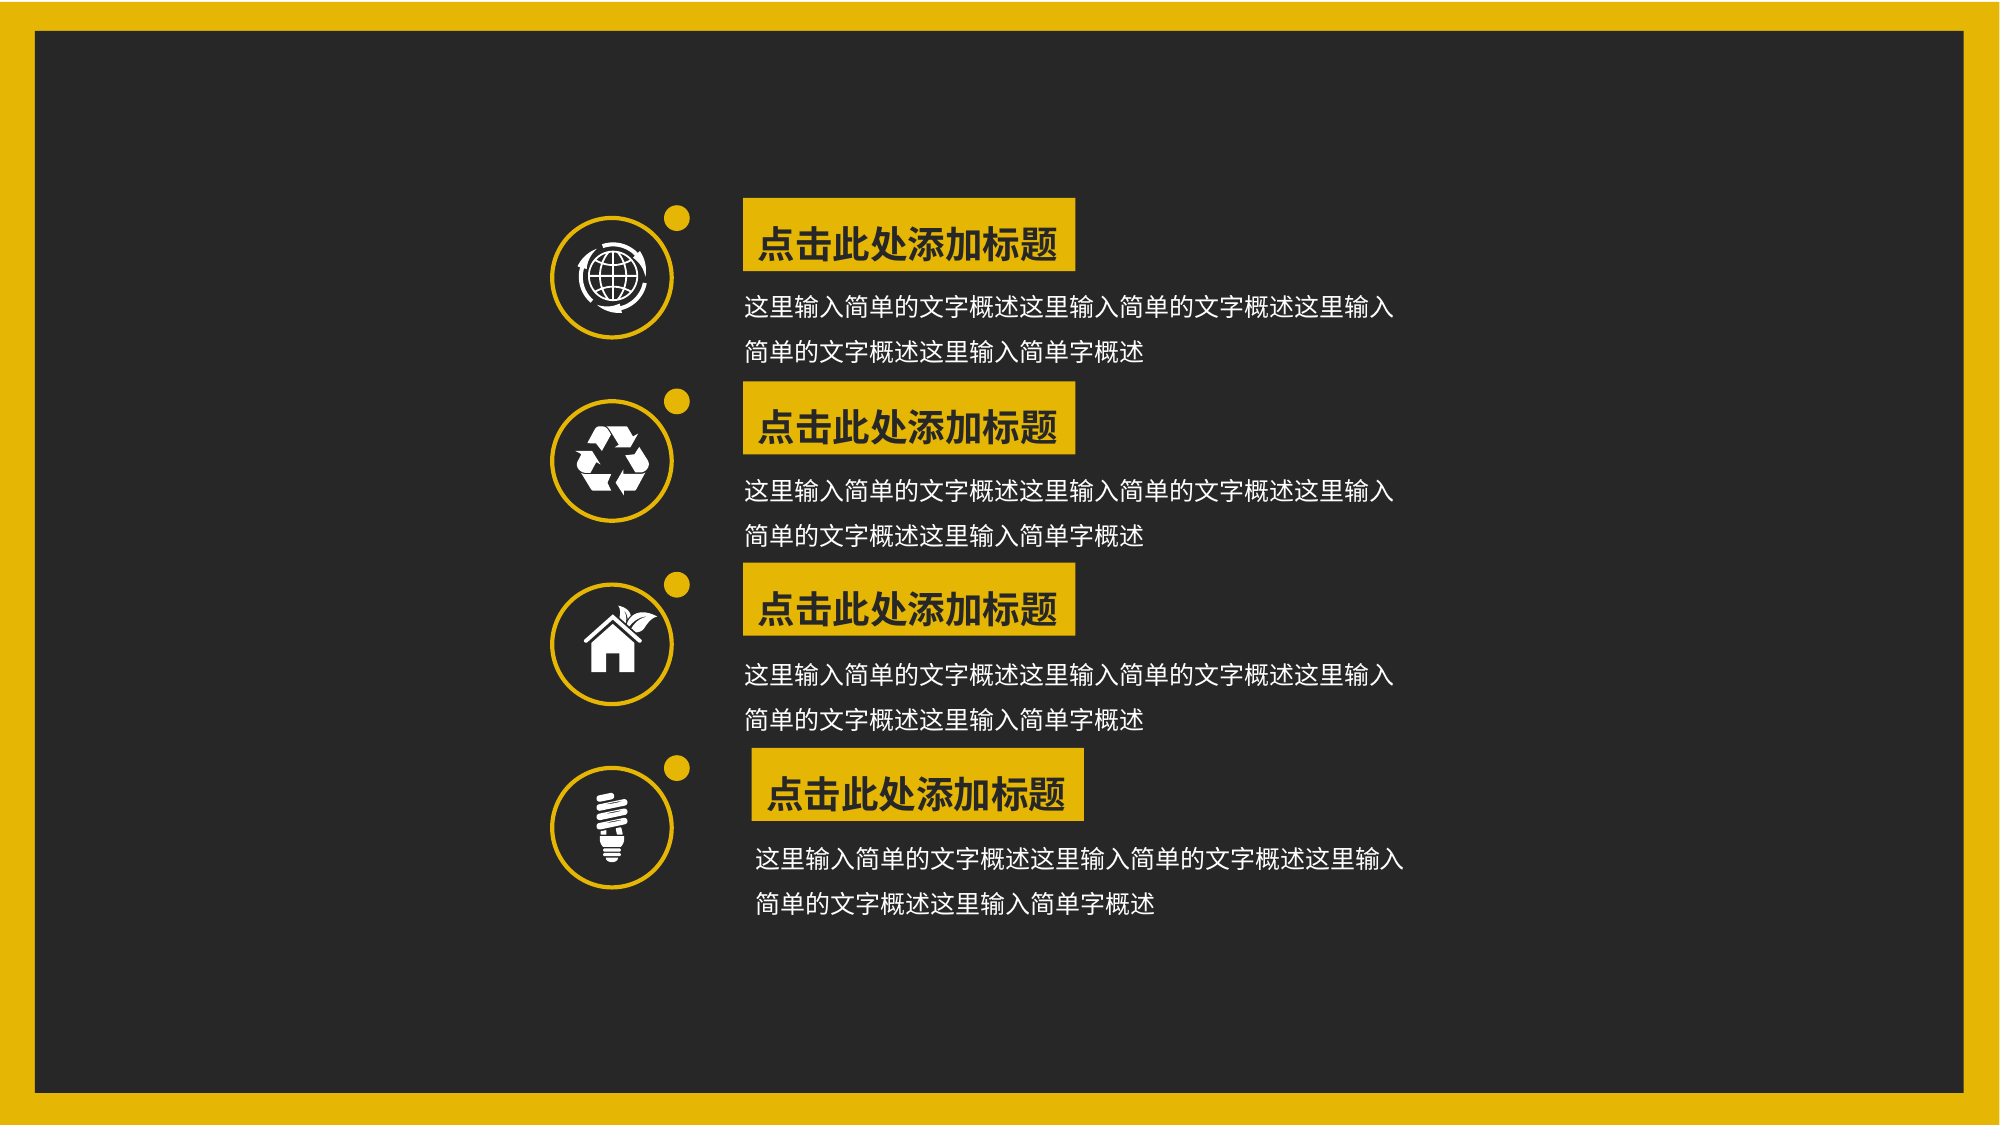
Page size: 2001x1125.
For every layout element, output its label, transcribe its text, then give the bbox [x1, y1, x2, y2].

text_box [603, 848, 621, 863]
text_box 点击此处添加标题 [743, 381, 1076, 452]
text_box [662, 754, 691, 783]
text_box [588, 242, 647, 302]
text_box [577, 248, 597, 303]
text_box [591, 623, 635, 673]
text_box 点击此处添加标题 [743, 197, 1076, 268]
text_box 这里输入简单的文字概述这里输入简单的文字概述这里输入 简单的文字概述这里输入简单字概述 [730, 268, 1437, 374]
text_box 这里输入简单的文字概述这里输入简单的文字概述这里输入 简单的文字概述这里输入简单字概述 [730, 636, 1437, 742]
text_box [552, 767, 672, 888]
text_box 点击此处添加标题 [743, 562, 1076, 636]
text_box [596, 282, 647, 313]
text_box [596, 799, 628, 811]
text_box [583, 605, 658, 643]
text_box [662, 387, 691, 416]
text_box [552, 217, 672, 338]
text_box 这里输入简单的文字概述这里输入简单的文字概述这里输入 简单的文字概述这里输入简单字概述 [730, 452, 1437, 558]
text_box [587, 426, 639, 451]
text_box [615, 446, 649, 496]
text_box [575, 450, 612, 491]
text_box [596, 817, 628, 835]
text_box [596, 808, 628, 821]
text_box 点击此处添加标题 [751, 747, 1084, 821]
text_box [662, 204, 691, 233]
text_box 这里输入简单的文字概述这里输入简单的文字概述这里输入 简单的文字概述这里输入简单字概述 [741, 821, 1448, 926]
text_box [552, 584, 672, 705]
text_box [662, 570, 691, 599]
text_box [599, 836, 625, 847]
text_box [552, 401, 672, 521]
text_box [596, 792, 615, 802]
